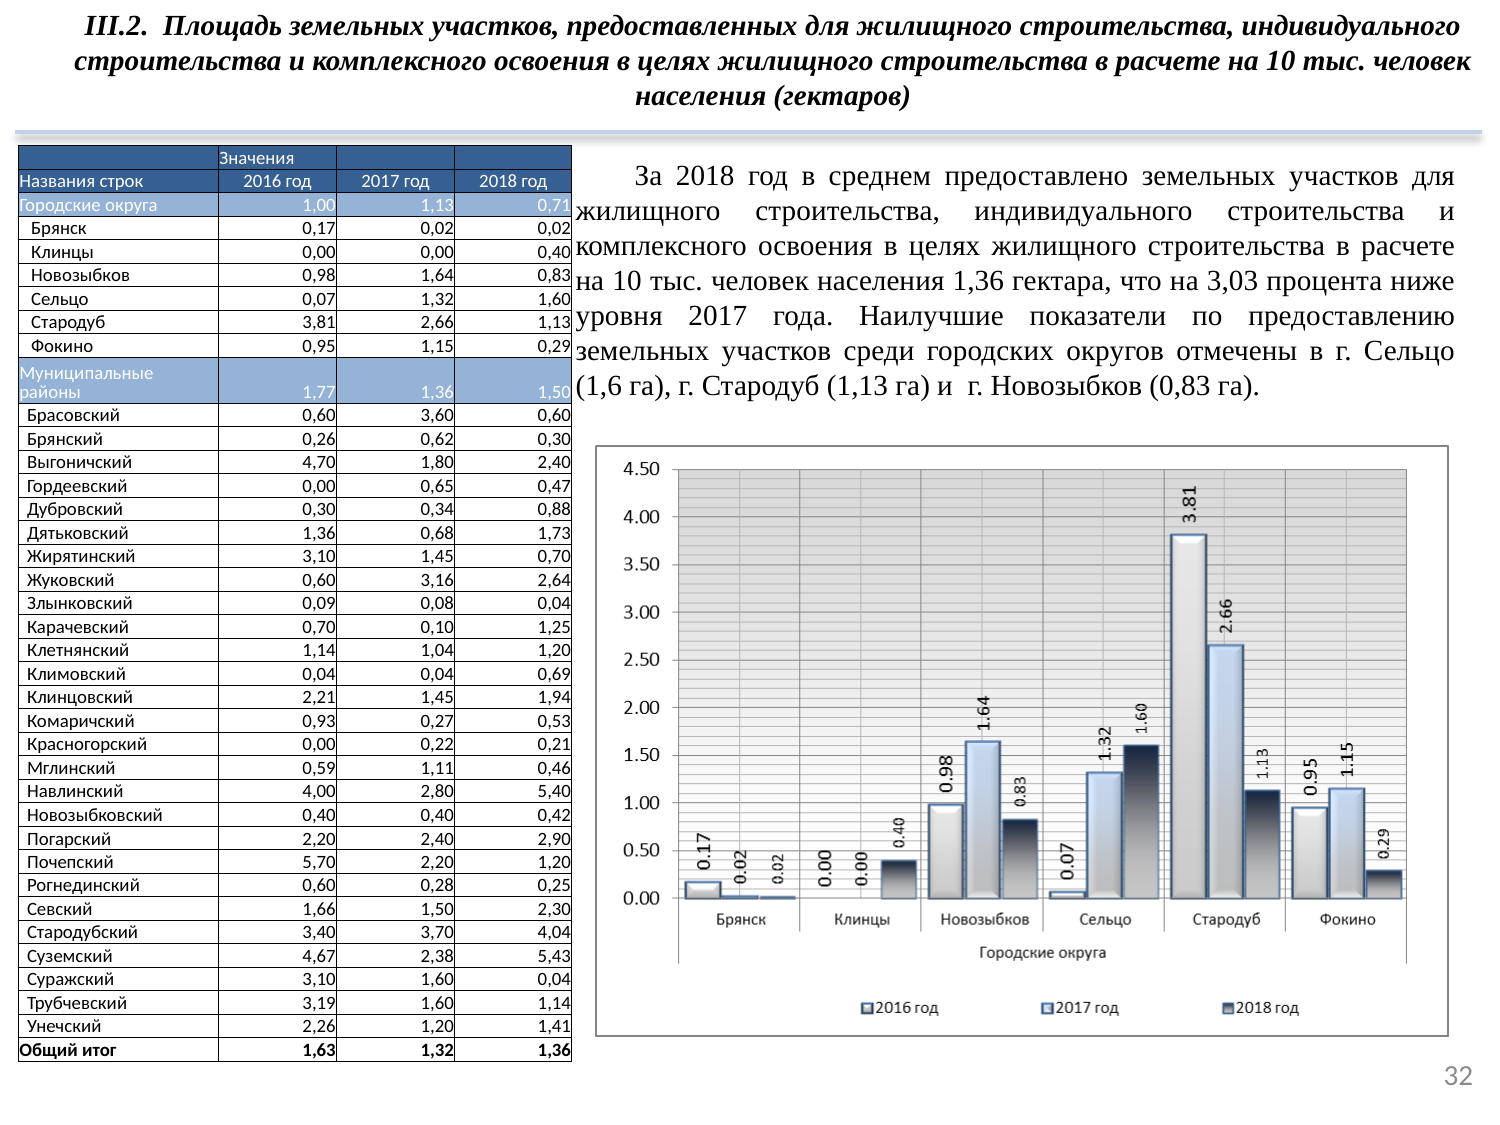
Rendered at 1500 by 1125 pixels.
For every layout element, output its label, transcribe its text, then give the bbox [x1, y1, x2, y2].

table_cell Жуковский [19, 568, 218, 591]
table_cell 1,15 [337, 334, 454, 357]
table_cell 1,20 [337, 1015, 454, 1037]
slide_number 32 [1399, 1034, 1488, 1113]
table_cell 1,64 [337, 264, 454, 286]
table_cell Выгоничский [19, 451, 218, 473]
table_cell 0,02 [337, 217, 454, 239]
table_cell 2,90 [455, 827, 571, 849]
table_cell 1,36 [337, 358, 454, 403]
table_cell Жирятинский [19, 545, 218, 567]
table_cell Трубчевский [19, 991, 218, 1014]
table_cell 1,50 [455, 358, 571, 403]
table_cell 2,30 [455, 897, 571, 920]
table_cell 0,04 [219, 662, 336, 685]
table_cell 1,13 [455, 311, 571, 333]
table_cell 0,25 [455, 874, 571, 896]
table_cell Дубровский [19, 498, 218, 520]
table_cell 1,20 [455, 639, 571, 661]
table_cell 0,70 [455, 545, 571, 567]
table_cell 2,20 [337, 850, 454, 873]
table_cell 2016 год [219, 170, 336, 192]
table_cell Названия строк [19, 170, 218, 192]
table_cell 3,10 [219, 545, 336, 567]
table_cell Клинцовский [19, 686, 218, 708]
table_cell 3,70 [337, 921, 454, 943]
text_box III.2. Площадь земельных участков, предоставленных для жилищного строительства, индивидуального строительства и комплексного освоения в целях жилищного строительства в расчете на 10 тыс. человек населения (гектаров) [52, 0, 1494, 119]
table_cell 0,29 [455, 334, 571, 357]
table_cell 0,02 [455, 217, 571, 239]
table_cell 1,00 [219, 193, 336, 216]
table_cell 1,77 [219, 358, 336, 403]
table_cell 0,04 [455, 968, 571, 990]
table_cell 0,60 [219, 404, 336, 426]
table_cell Почепский [19, 850, 218, 873]
table_cell 0,08 [337, 592, 454, 614]
table_cell 2,40 [455, 451, 571, 473]
table_cell 3,81 [219, 311, 336, 333]
table_cell Комаричский [19, 709, 218, 732]
table_cell 0,40 [219, 803, 336, 826]
table_header [337, 146, 454, 169]
table_cell 0,59 [219, 756, 336, 779]
table_cell 4,67 [219, 944, 336, 967]
table_cell 1,14 [219, 639, 336, 661]
table_cell 0,00 [219, 474, 336, 497]
text_box За 2018 год в среднем предоставлено земельных участков для жилищного строительства, индивидуального строительства и комплексного освоения в целях жилищного строительства в расчете на 10 тыс. человек населения 1,36 гектара, что на 3,03 процента ниже уровня 2017 года. Наилучшие показатели по предоставлению земельных участков среди городских округов отмечены в г. Сельцо (1,6 га), г. Стародуб (1,13 га) и г. Новозыбков (0,83 га). [572, 148, 1471, 444]
table_cell 1,63 [219, 1038, 336, 1061]
table_cell 1,04 [337, 639, 454, 661]
table_cell 0,60 [219, 874, 336, 896]
table_cell 3,19 [219, 991, 336, 1014]
table_header [455, 146, 571, 169]
table_cell 0,53 [455, 709, 571, 732]
table_cell 0,95 [219, 334, 336, 357]
table_cell Севский [19, 897, 218, 920]
table_cell 1,32 [337, 287, 454, 310]
table_cell 0,65 [337, 474, 454, 497]
table_cell 0,69 [455, 662, 571, 685]
table_cell 0,00 [219, 733, 336, 755]
table_cell 0,10 [337, 615, 454, 638]
table_cell 0,40 [337, 803, 454, 826]
table_cell 1,50 [337, 897, 454, 920]
table_cell 0,42 [455, 803, 571, 826]
table_cell Мглинский [19, 756, 218, 779]
table_cell Городские округа [19, 193, 218, 216]
table_cell 4,00 [219, 780, 336, 802]
table_cell Фокино [19, 334, 218, 357]
table_cell 1,45 [337, 545, 454, 567]
table_cell Красногорский [19, 733, 218, 755]
table_cell 0,04 [337, 662, 454, 685]
table_cell 0,27 [337, 709, 454, 732]
table_cell Брасовский [19, 404, 218, 426]
table_cell 1,13 [337, 193, 454, 216]
table_cell 0,28 [337, 874, 454, 896]
table_cell Новозыбков [19, 264, 218, 286]
table_cell 3,16 [337, 568, 454, 591]
table_cell 0,62 [337, 427, 454, 450]
table_cell 2,64 [455, 568, 571, 591]
table_cell 0,60 [219, 568, 336, 591]
table_cell Стародубский [19, 921, 218, 943]
table_cell 0,21 [455, 733, 571, 755]
table_cell Новозыбковский [19, 803, 218, 826]
table_cell Рогнединский [19, 874, 218, 896]
table_cell 0,30 [219, 498, 336, 520]
table_cell 0,17 [219, 217, 336, 239]
table_cell 0,07 [219, 287, 336, 310]
table_cell 1,41 [455, 1015, 571, 1037]
table_cell 1,45 [337, 686, 454, 708]
table_cell Унечский [19, 1015, 218, 1037]
table_cell 2,38 [337, 944, 454, 967]
table_cell 1,11 [337, 756, 454, 779]
table_cell Навлинский [19, 780, 218, 802]
table_cell 1,60 [337, 991, 454, 1014]
table_header Значения [219, 146, 336, 169]
table_cell 1,20 [455, 850, 571, 873]
table_cell 0,04 [455, 592, 571, 614]
table_cell Муниципальные районы [19, 358, 218, 403]
table_cell 5,70 [219, 850, 336, 873]
table_cell 5,43 [455, 944, 571, 967]
table_cell 1,73 [455, 521, 571, 544]
table_cell Клетнянский [19, 639, 218, 661]
table_cell 0,47 [455, 474, 571, 497]
table_cell Карачевский [19, 615, 218, 638]
table_cell Брянск [19, 217, 218, 239]
table_cell 0,46 [455, 756, 571, 779]
table_cell 2,66 [337, 311, 454, 333]
table_cell 1,14 [455, 991, 571, 1014]
table_cell 5,40 [455, 780, 571, 802]
table_cell 0,22 [337, 733, 454, 755]
table_cell 2017 год [337, 170, 454, 192]
table_cell 2,20 [219, 827, 336, 849]
table_cell Суражский [19, 968, 218, 990]
table_cell 0,70 [219, 615, 336, 638]
table_cell 0,34 [337, 498, 454, 520]
table_cell Клинцы [19, 240, 218, 263]
table_cell 0,88 [455, 498, 571, 520]
table_cell Погарский [19, 827, 218, 849]
table_cell 2018 год [455, 170, 571, 192]
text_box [587, 438, 1456, 1044]
table_cell 1,66 [219, 897, 336, 920]
table_cell 0,00 [337, 240, 454, 263]
table_cell 1,36 [455, 1038, 571, 1061]
table_cell 3,10 [219, 968, 336, 990]
table_cell 4,04 [455, 921, 571, 943]
table_cell 0,68 [337, 521, 454, 544]
table_cell 4,70 [219, 451, 336, 473]
table_cell Общий итог [19, 1038, 218, 1061]
table_cell Злынковский [19, 592, 218, 614]
table_cell Гордеевский [19, 474, 218, 497]
table_cell 2,80 [337, 780, 454, 802]
table_cell 1,80 [337, 451, 454, 473]
table_cell 2,21 [219, 686, 336, 708]
table_cell 1,60 [337, 968, 454, 990]
table_cell 0,09 [219, 592, 336, 614]
table_cell 1,94 [455, 686, 571, 708]
table_cell 0,83 [455, 264, 571, 286]
table_cell 0,40 [455, 240, 571, 263]
table_cell Суземский [19, 944, 218, 967]
table_cell 3,60 [337, 404, 454, 426]
table_cell 1,60 [455, 287, 571, 310]
table_cell 1,36 [219, 521, 336, 544]
table_cell 1,32 [337, 1038, 454, 1061]
table_cell 0,98 [219, 264, 336, 286]
table_cell 2,40 [337, 827, 454, 849]
table_cell 2,26 [219, 1015, 336, 1037]
table_cell 0,00 [219, 240, 336, 263]
table_cell 1,25 [455, 615, 571, 638]
table_cell Сельцо [19, 287, 218, 310]
table_cell 0,30 [455, 427, 571, 450]
table_cell Стародуб [19, 311, 218, 333]
table_cell Брянский [19, 427, 218, 450]
table_cell 3,40 [219, 921, 336, 943]
table_cell 0,26 [219, 427, 336, 450]
table_header [19, 146, 218, 169]
table_cell Климовский [19, 662, 218, 685]
table_cell Дятьковский [19, 521, 218, 544]
table_cell 0,60 [455, 404, 571, 426]
table_cell 0,93 [219, 709, 336, 732]
